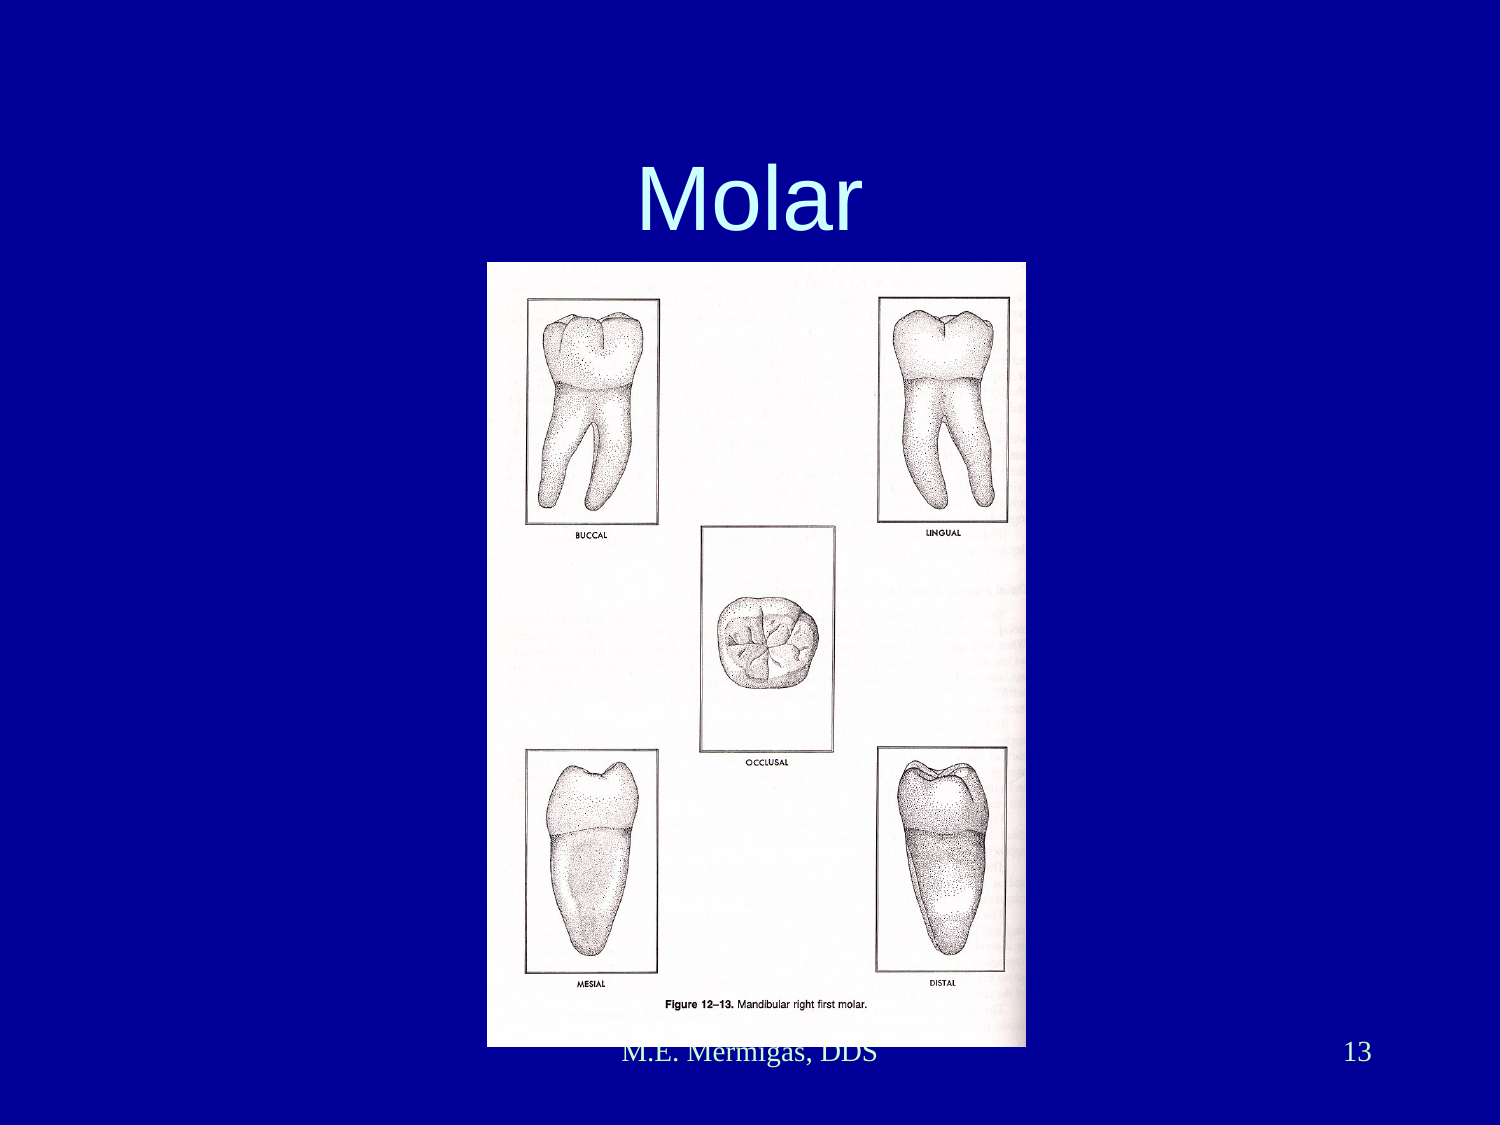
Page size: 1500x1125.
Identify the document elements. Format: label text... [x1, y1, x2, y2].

slide_number 13 [1074, 1024, 1388, 1101]
footer M.E. Mermigas, DDS [512, 1056, 988, 1101]
title Molar [112, 99, 1388, 288]
picture [487, 262, 1026, 1048]
